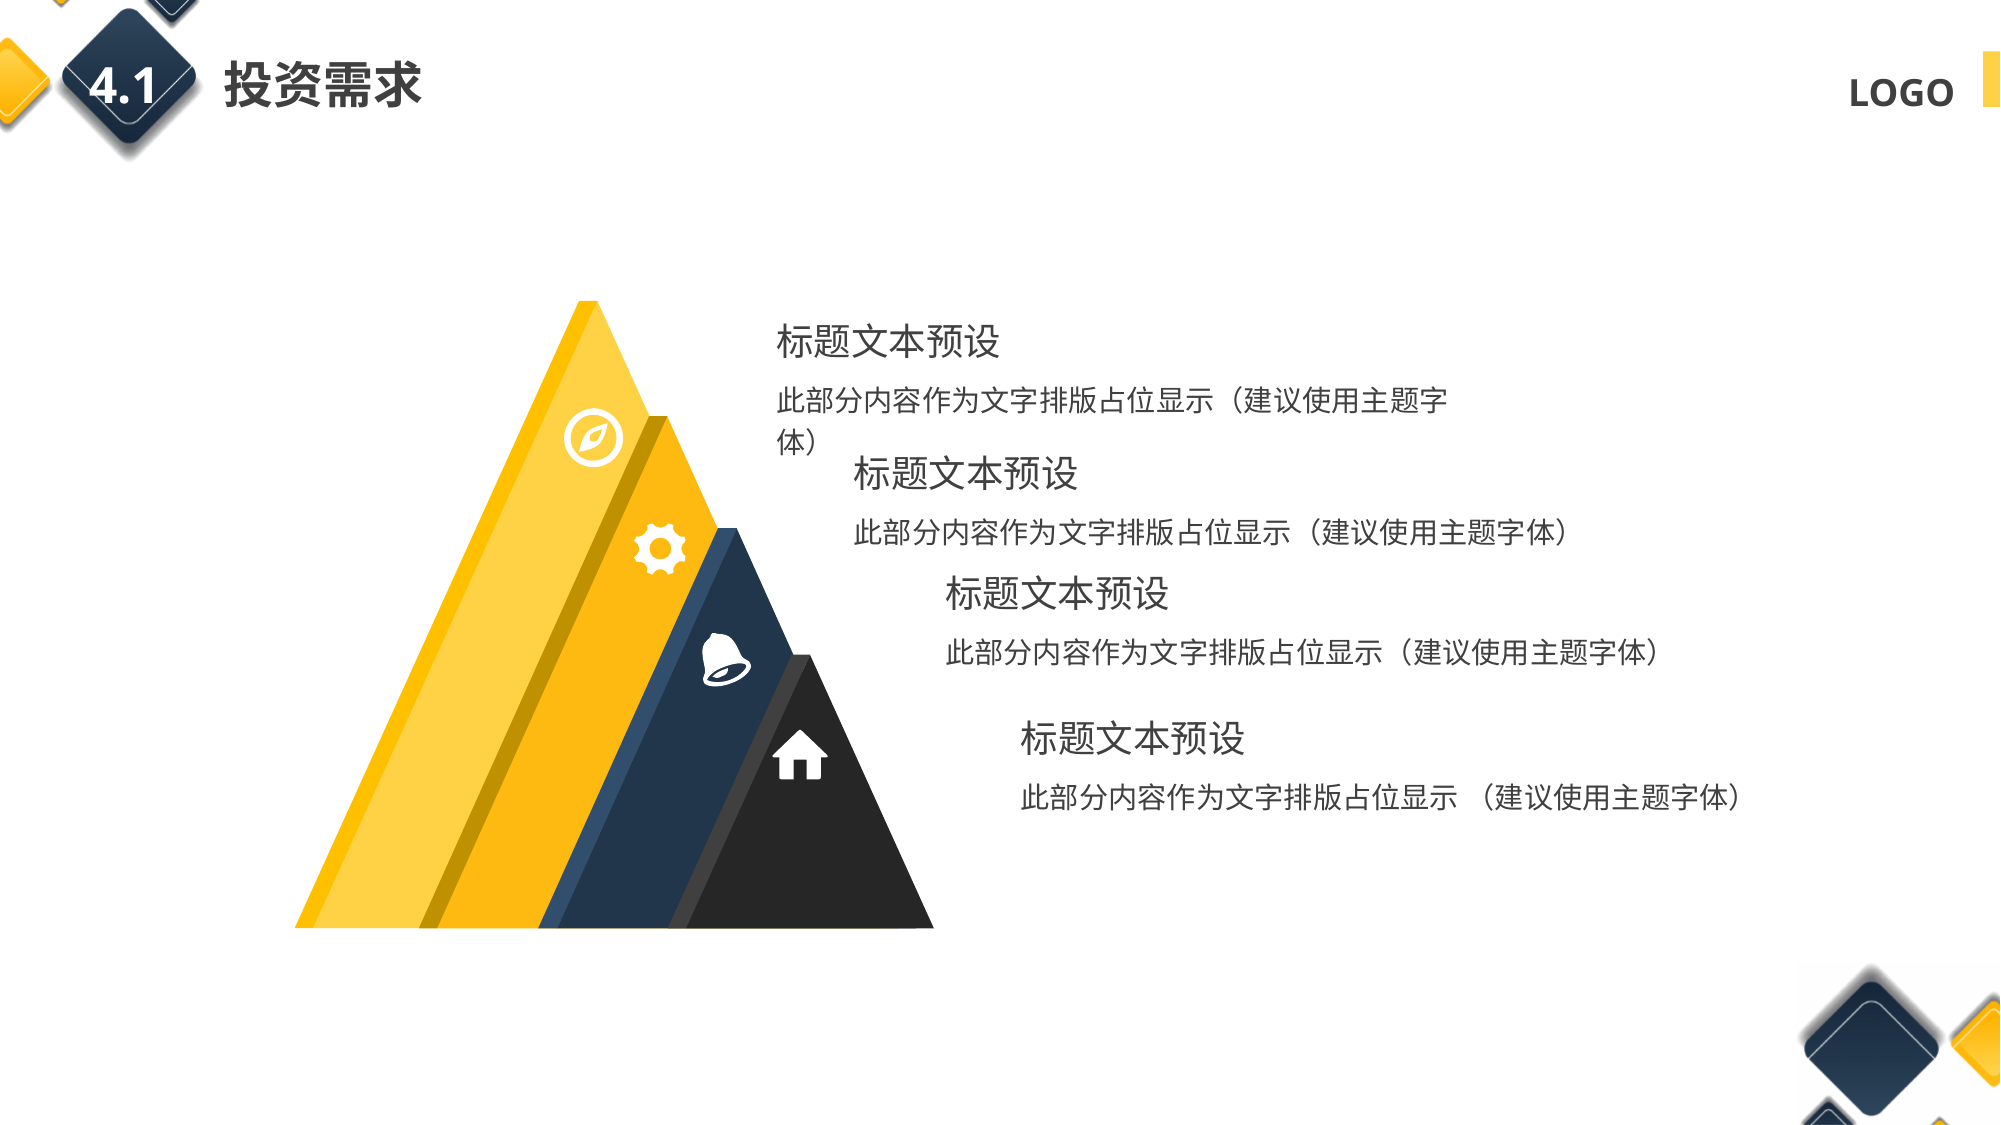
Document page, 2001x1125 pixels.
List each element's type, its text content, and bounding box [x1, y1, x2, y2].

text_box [418, 416, 898, 929]
text_box 4.1 投资需求 [88, 34, 425, 121]
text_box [538, 528, 917, 929]
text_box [930, 562, 1693, 683]
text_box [667, 654, 934, 929]
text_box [761, 310, 1509, 429]
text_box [1005, 707, 1811, 830]
picture [0, 0, 205, 163]
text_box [838, 442, 1618, 555]
picture [1796, 963, 2000, 1125]
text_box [294, 300, 882, 929]
